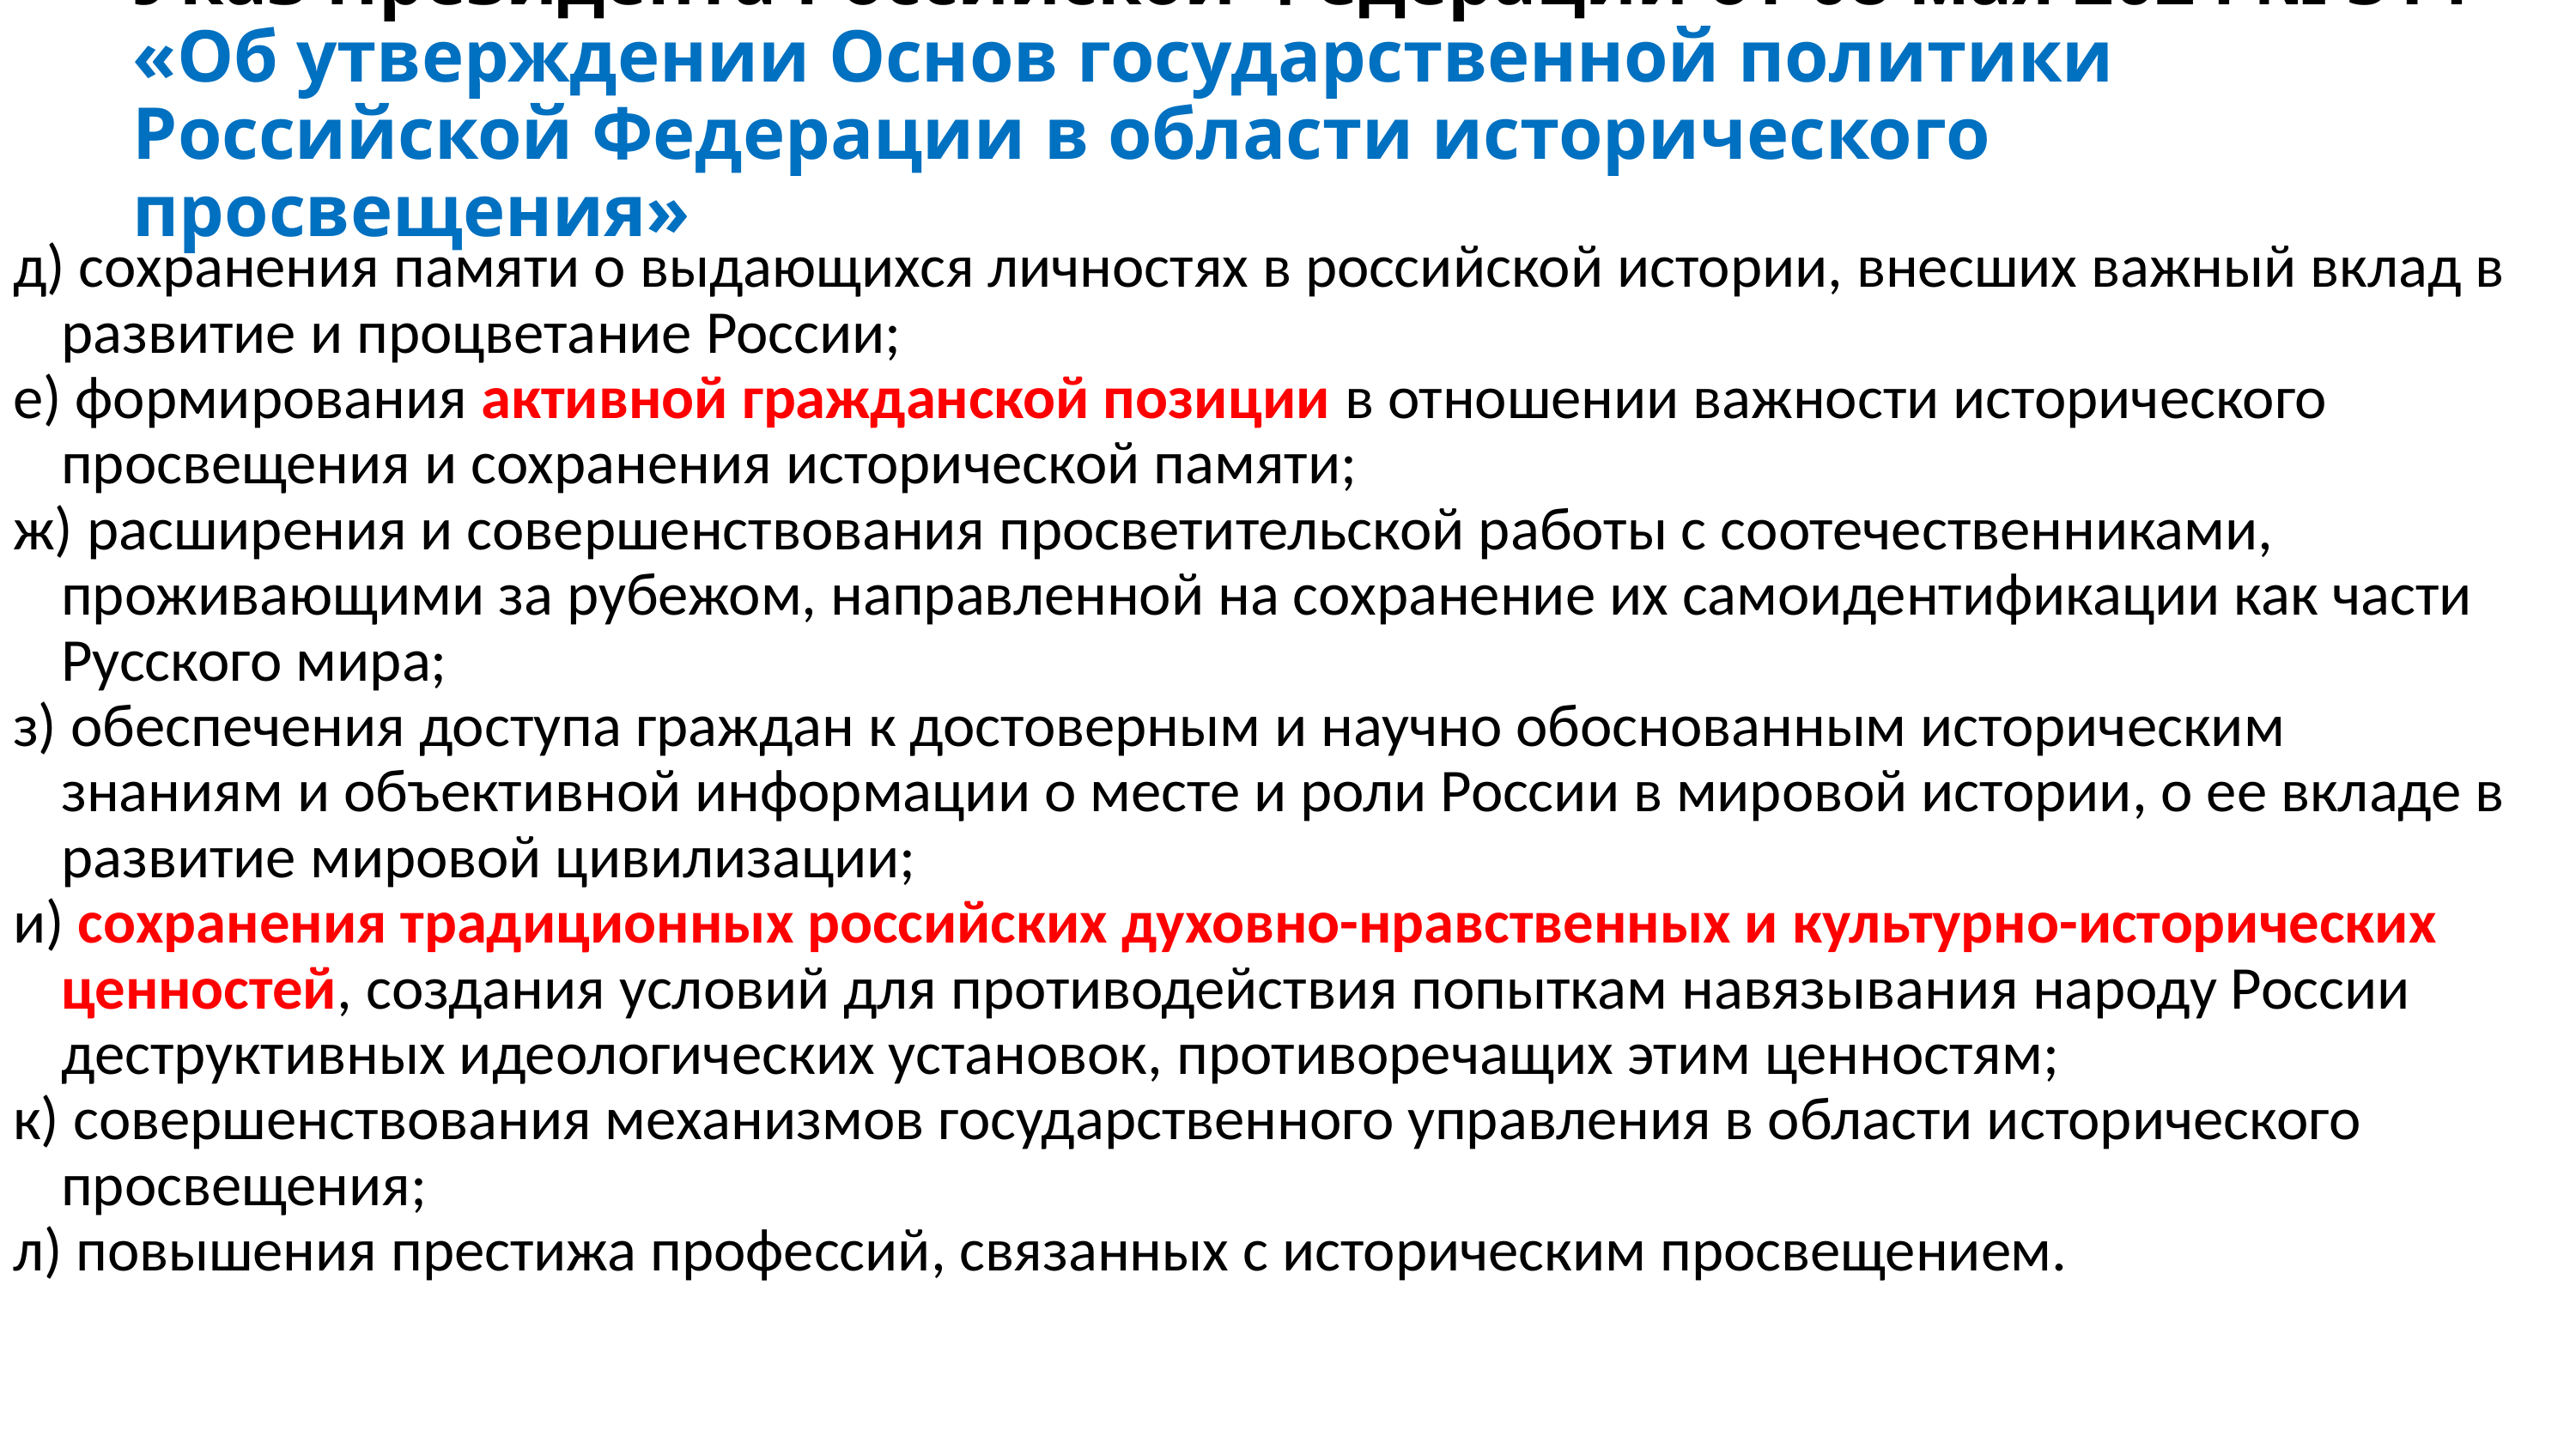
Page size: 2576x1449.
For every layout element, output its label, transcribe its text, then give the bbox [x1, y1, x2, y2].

list д) сохранения памяти о выдающихся личностях в российской истории, внесших важный вклад в развитие и процветание России; е) формирования активной гражданской позиции в отношении важности исторического просвещения и сохранения исторической памяти; ж) расширения и совершенствования просветительской работы с соотечественниками, проживающими за рубежом, направленной на сохранение их самоидентификации как части Русского мира; з) обеспечения доступа граждан к достоверным и научно обоснованным историческим знаниям и объективной информации о месте и роли России в мировой истории, о ее вкладе в развитие мировой цивилизации; и) сохранения традиционных российских духовно-нравственных и культурно-исторических ценностей, создания условий для противодействия попыткам навязывания народу России деструктивных идеологических установок, противоречащих этим ценностям; к) совершенствования механизмов государственного управления в области исторического просвещения; л) повышения престижа профессий, связанных с историческим просвещением. [0, 227, 2536, 1227]
title Указ Президента Российской Федерации от 08 мая 2024 № 314 «Об утверждении Основ государственной политики Российской Федерации в области исторического просвещения» [119, 0, 2576, 281]
